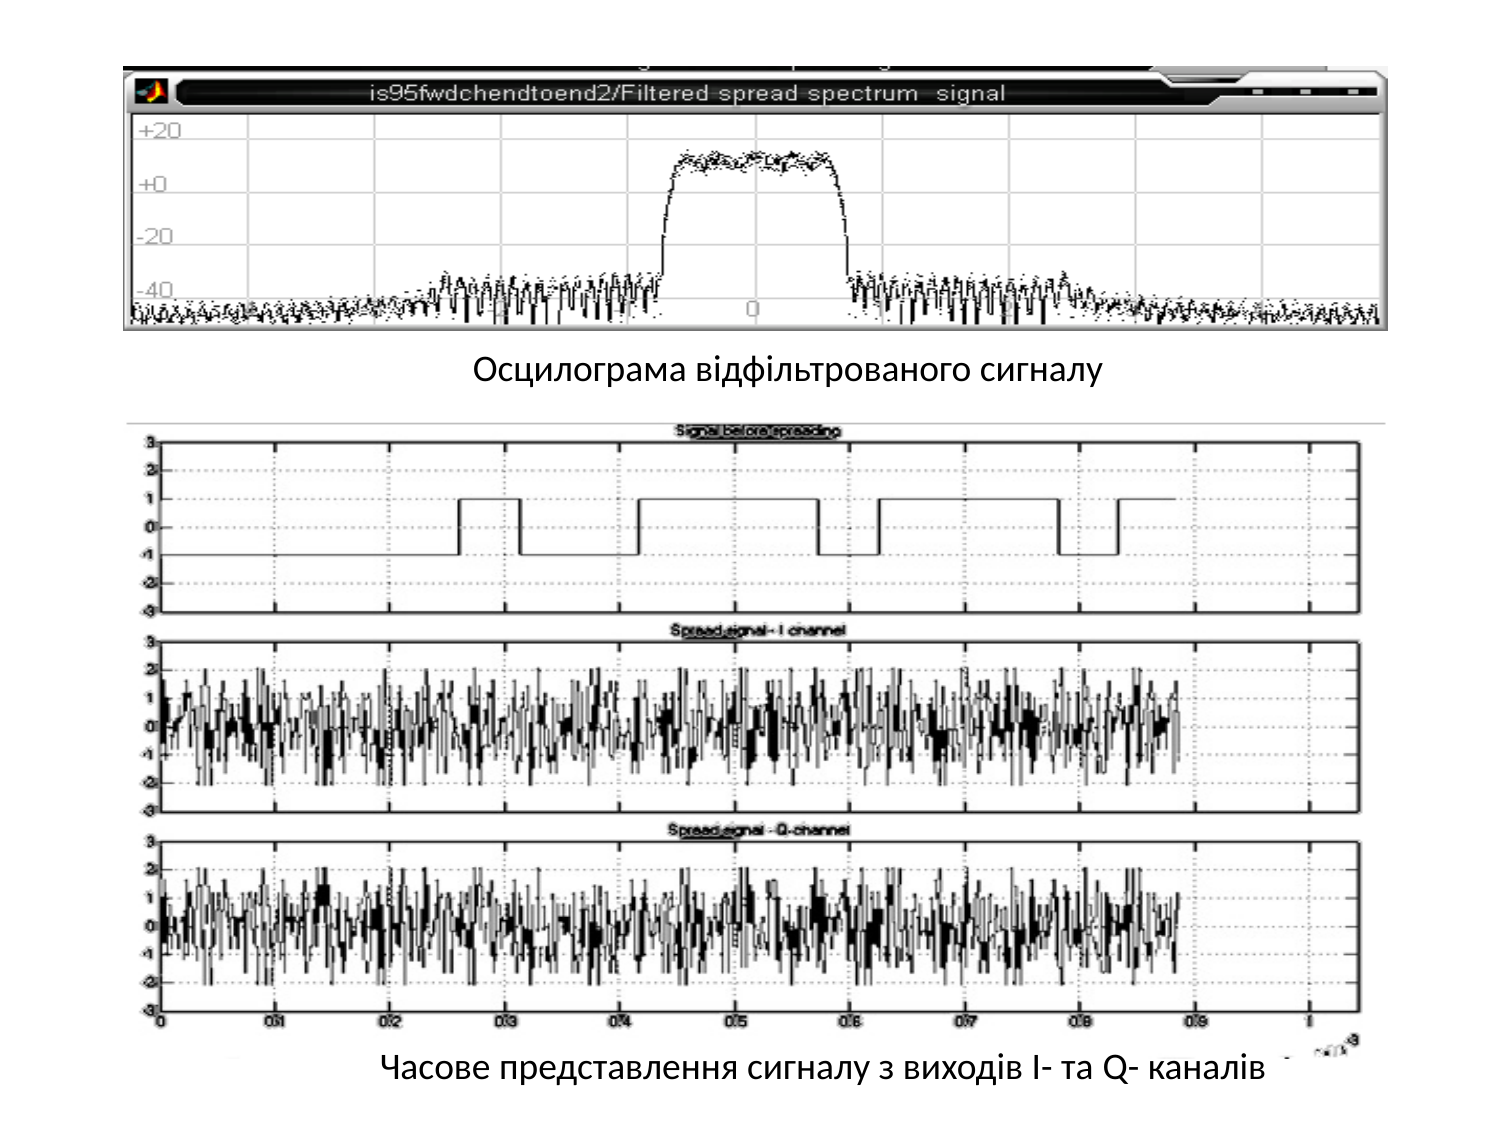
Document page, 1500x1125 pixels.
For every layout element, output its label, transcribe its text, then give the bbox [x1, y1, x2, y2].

text_box Часове представлення сигналу з виходів І- та Q- каналів [364, 1059, 1282, 1094]
text_box Осцилограма відфільтрованого сигналу [458, 336, 1119, 397]
picture [123, 420, 1388, 1059]
picture [123, 66, 1388, 331]
